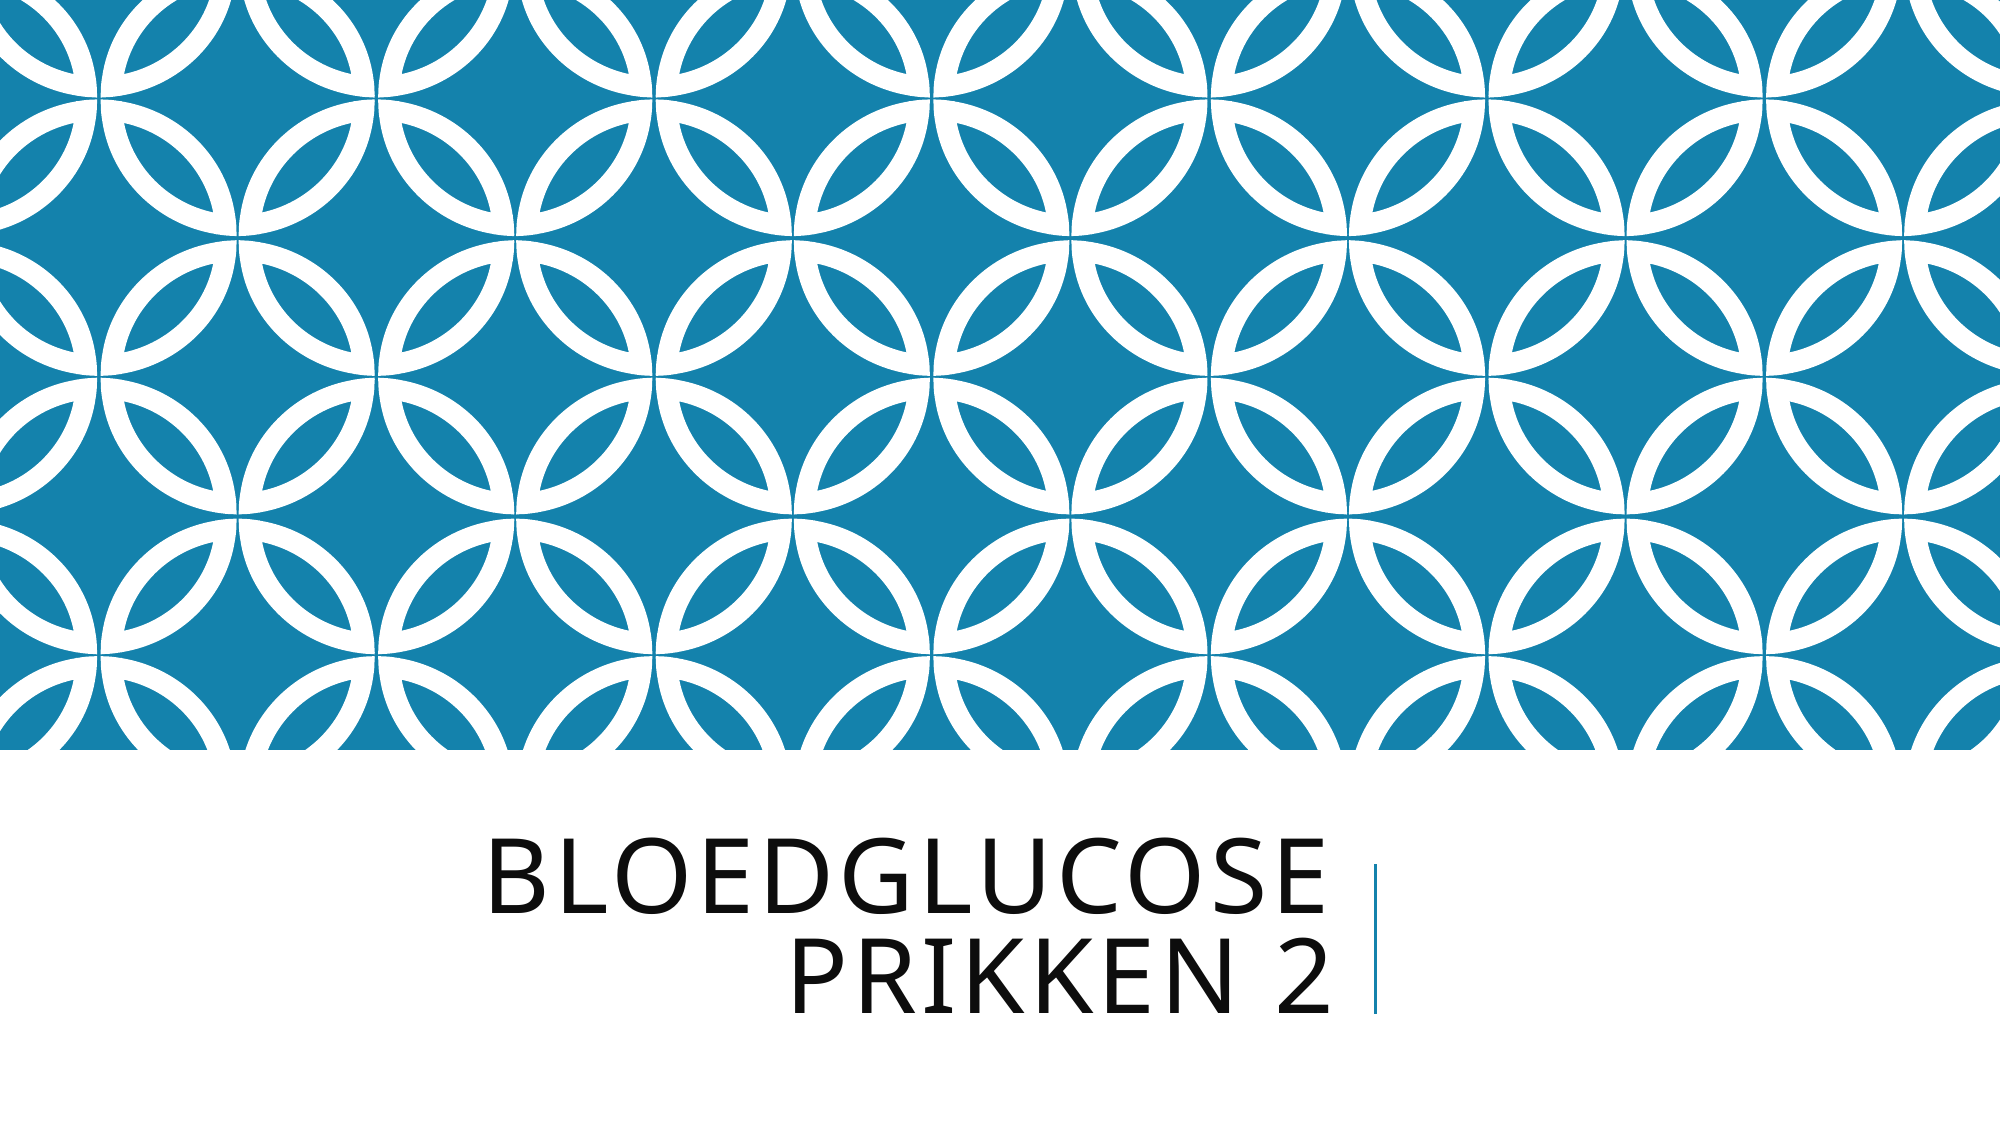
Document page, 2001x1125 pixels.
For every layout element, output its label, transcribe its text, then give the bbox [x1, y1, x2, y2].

title Bloedglucose prikken 2 [75, 813, 1350, 1054]
